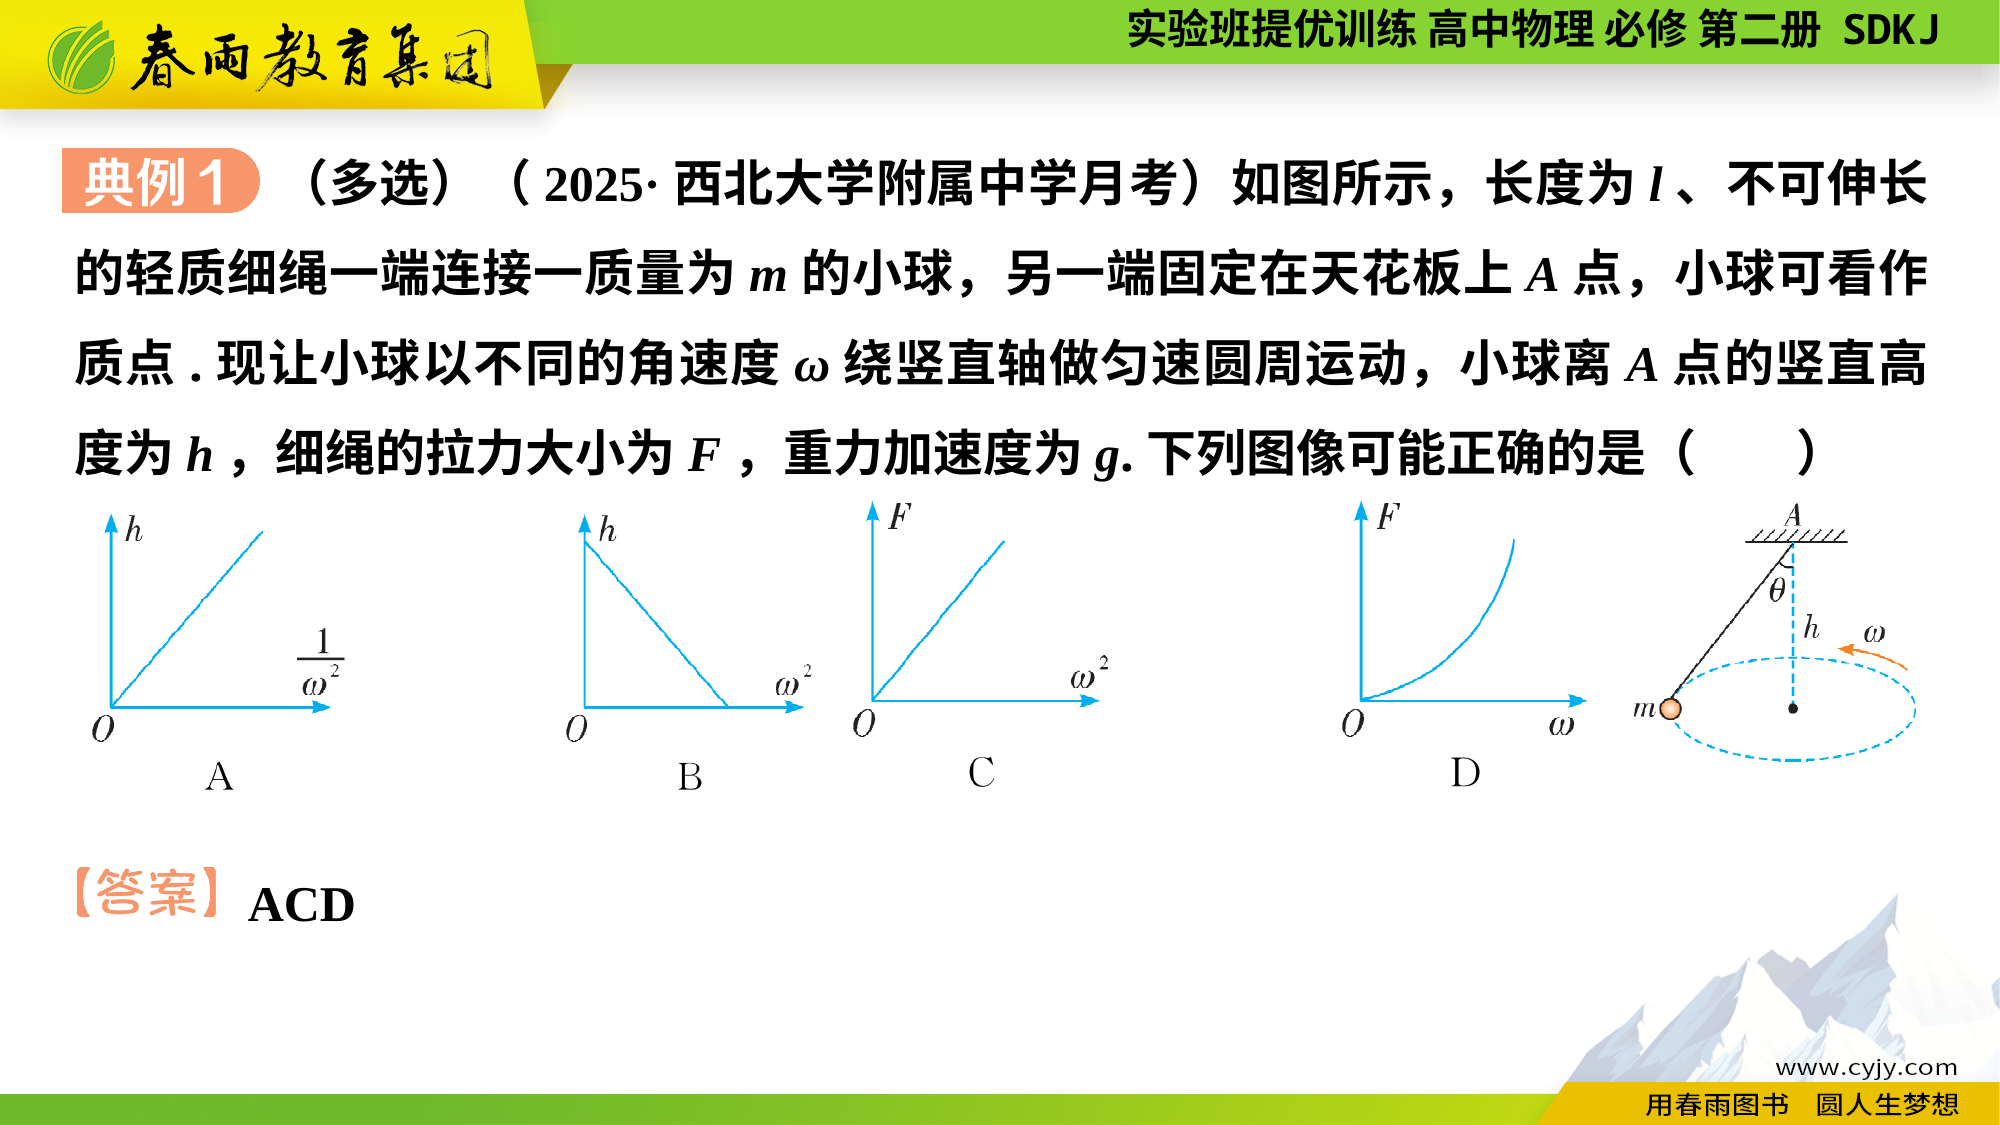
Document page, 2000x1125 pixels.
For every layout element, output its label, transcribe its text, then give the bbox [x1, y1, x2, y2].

text_box ACD [233, 834, 371, 939]
picture [0, 0, 2000, 1125]
list （多选）（2025·西北大学附属中学月考）如图所示，长度为l、不可伸长的轻质细绳一端连接一质量为m的小球，另一端固定在天花板上A点，小球可看作质点.现让小球以不同的角速度ω绕竖直轴做匀速圆周运动，小球离A点的竖直高度为h，细绳的拉力大小为F，重力加速度为g.下列图像可能正确的是（ ） [59, 113, 1944, 573]
